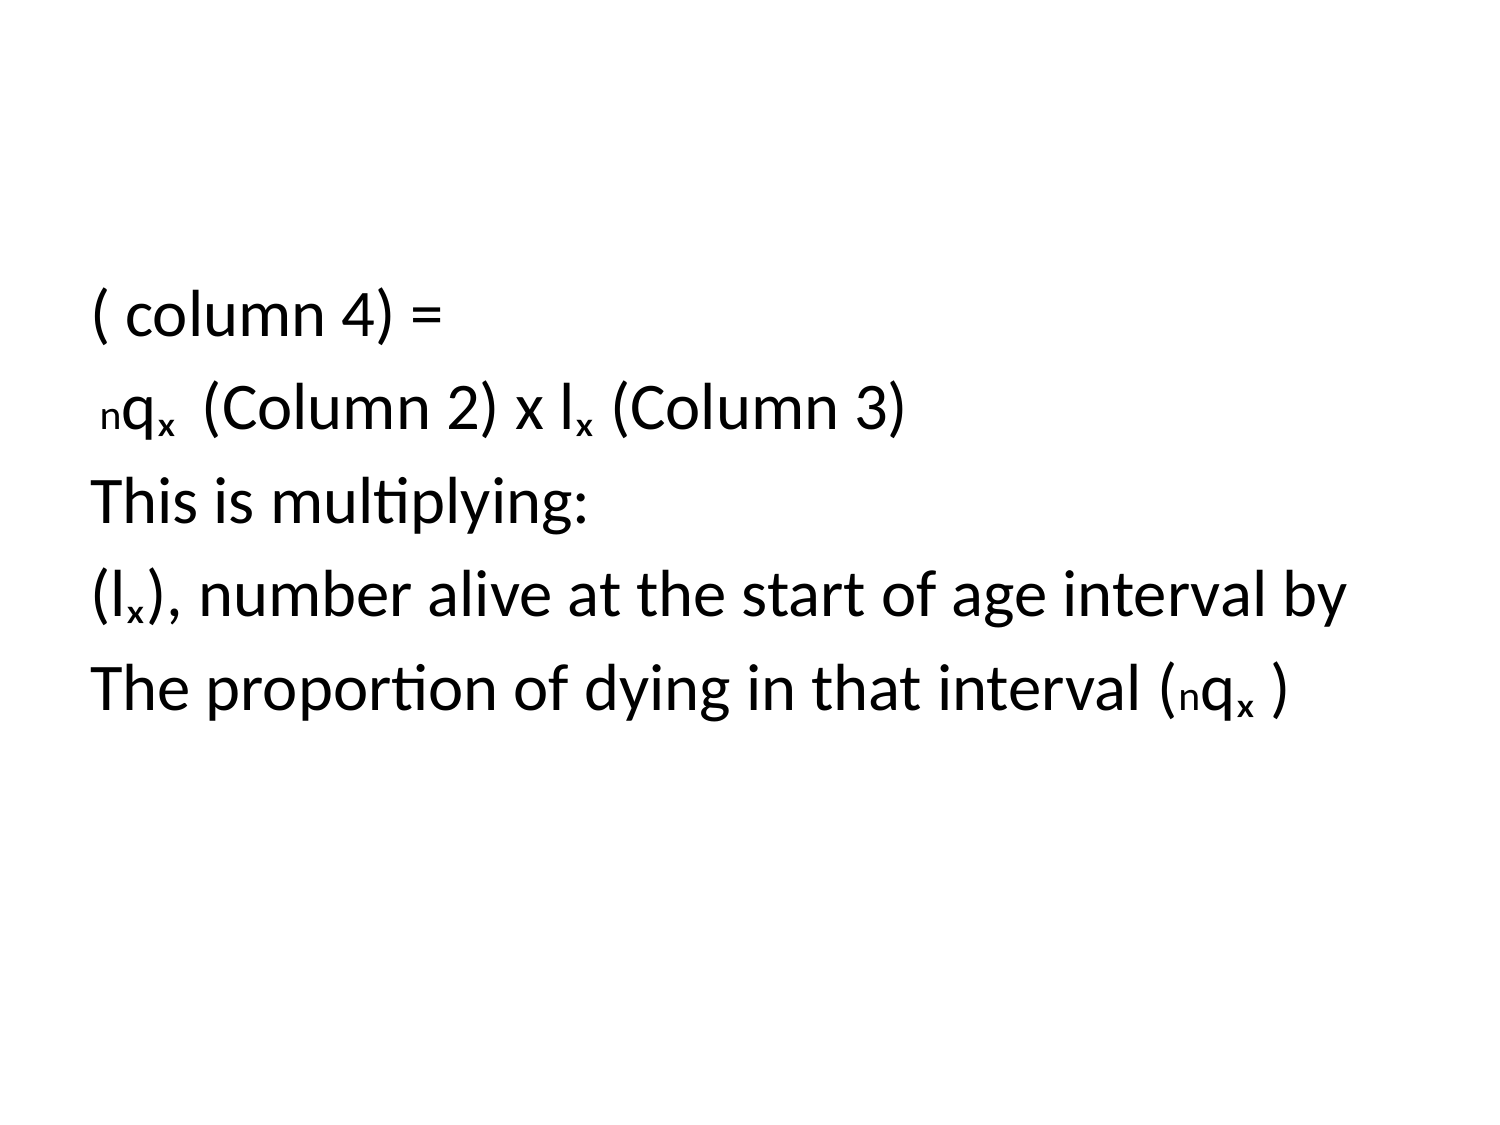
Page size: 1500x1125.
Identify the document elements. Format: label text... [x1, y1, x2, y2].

list ( column 4) = nqₓ (Column 2) x lₓ (Column 3) This is multiplying: (lₓ), number alive at the start of age interval by The proportion of dying in that interval (nqₓ ) [75, 262, 1425, 1005]
